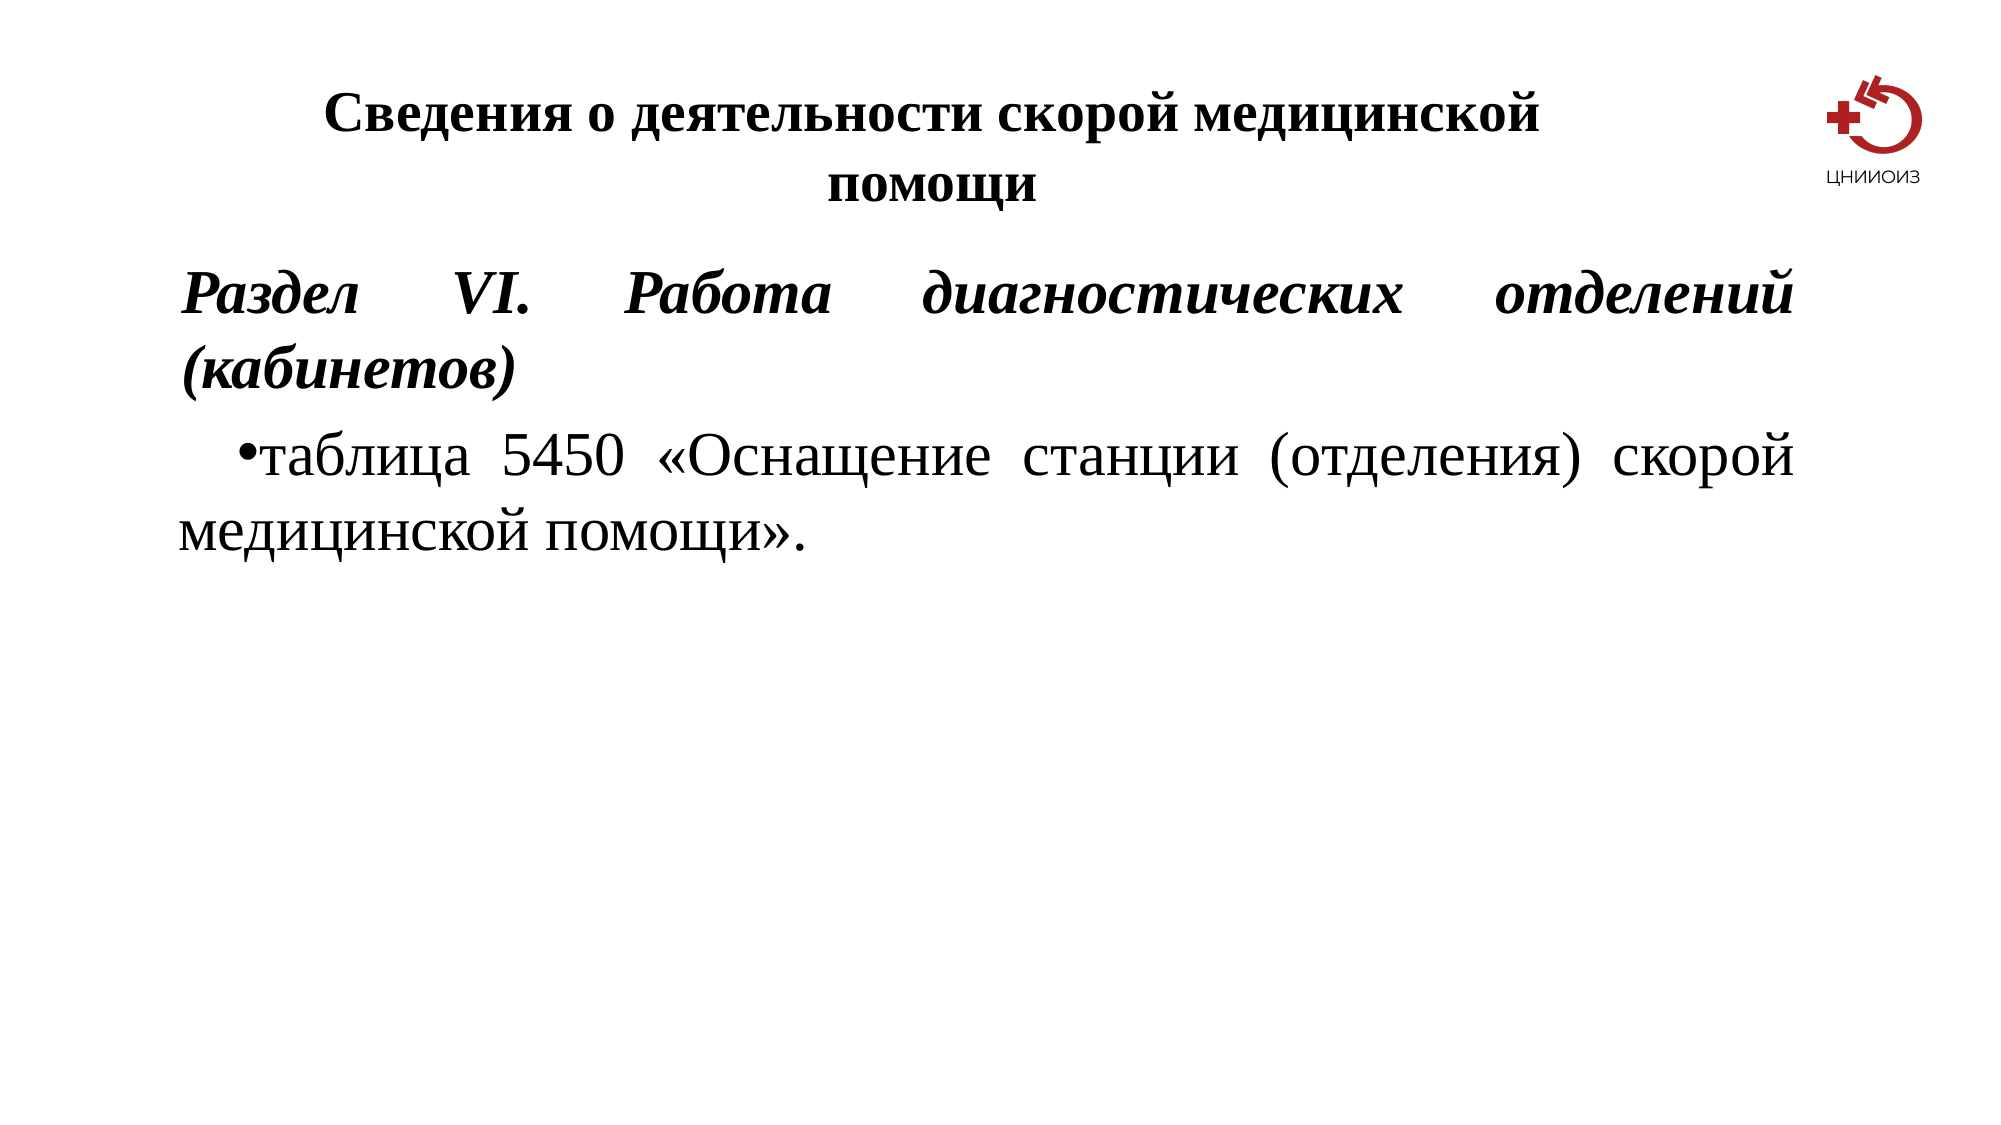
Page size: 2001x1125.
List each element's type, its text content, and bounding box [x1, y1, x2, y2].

picture [1827, 75, 1922, 186]
list Раздел VI. Работа диагностических отделений (кабинетов) таблица 5450 «Оснащение станции (отделения) скорой медицинской помощи». [107, 243, 1812, 1099]
title Сведения о деятельности скорой медицинской помощи [200, 66, 1665, 221]
